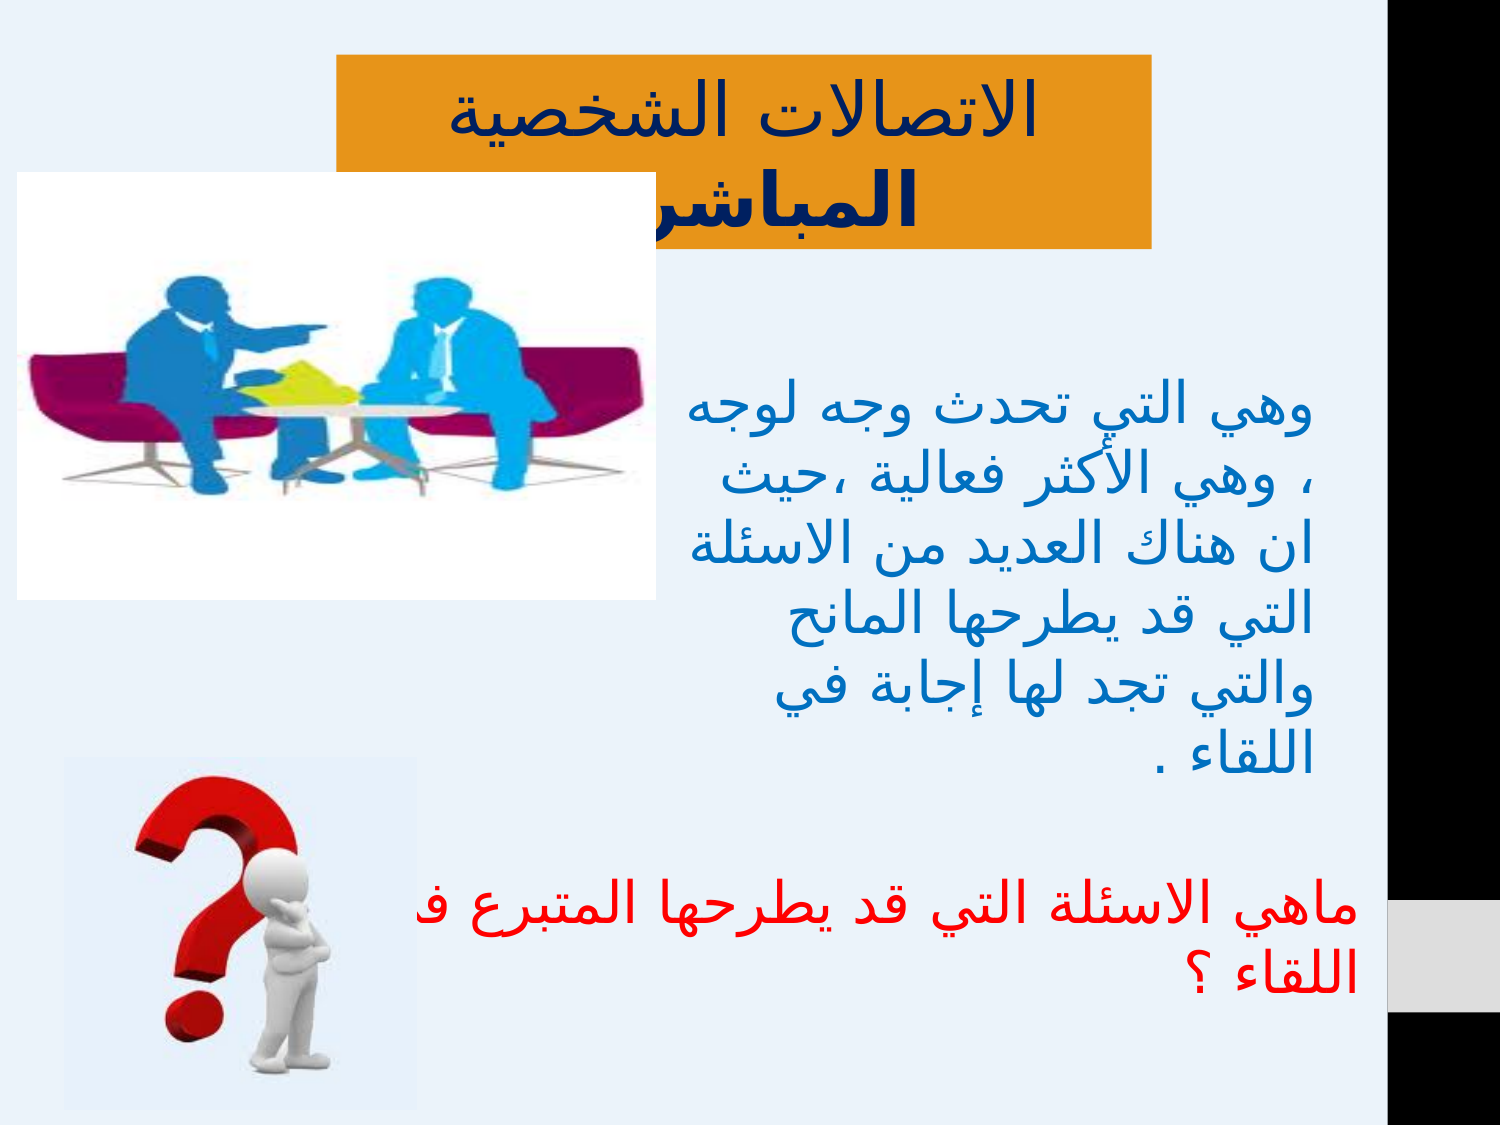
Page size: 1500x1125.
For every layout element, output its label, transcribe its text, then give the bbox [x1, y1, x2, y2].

text_box وهي التي تحدث وجه لوجه ، وهي الأكثر فعالية ،حيث ان هناك العديد من الاسئلة التي قد يطرحها المانح والتي تجد لها إجابة في اللقاء . [657, 357, 1332, 793]
picture [64, 757, 417, 1110]
text_box الاتصالات الشخصية المباشرة [336, 54, 1152, 250]
text_box ماهي الاسئلة التي قد يطرحها المتبرع في اللقاء ؟ [428, 857, 1376, 1013]
picture [17, 172, 656, 601]
